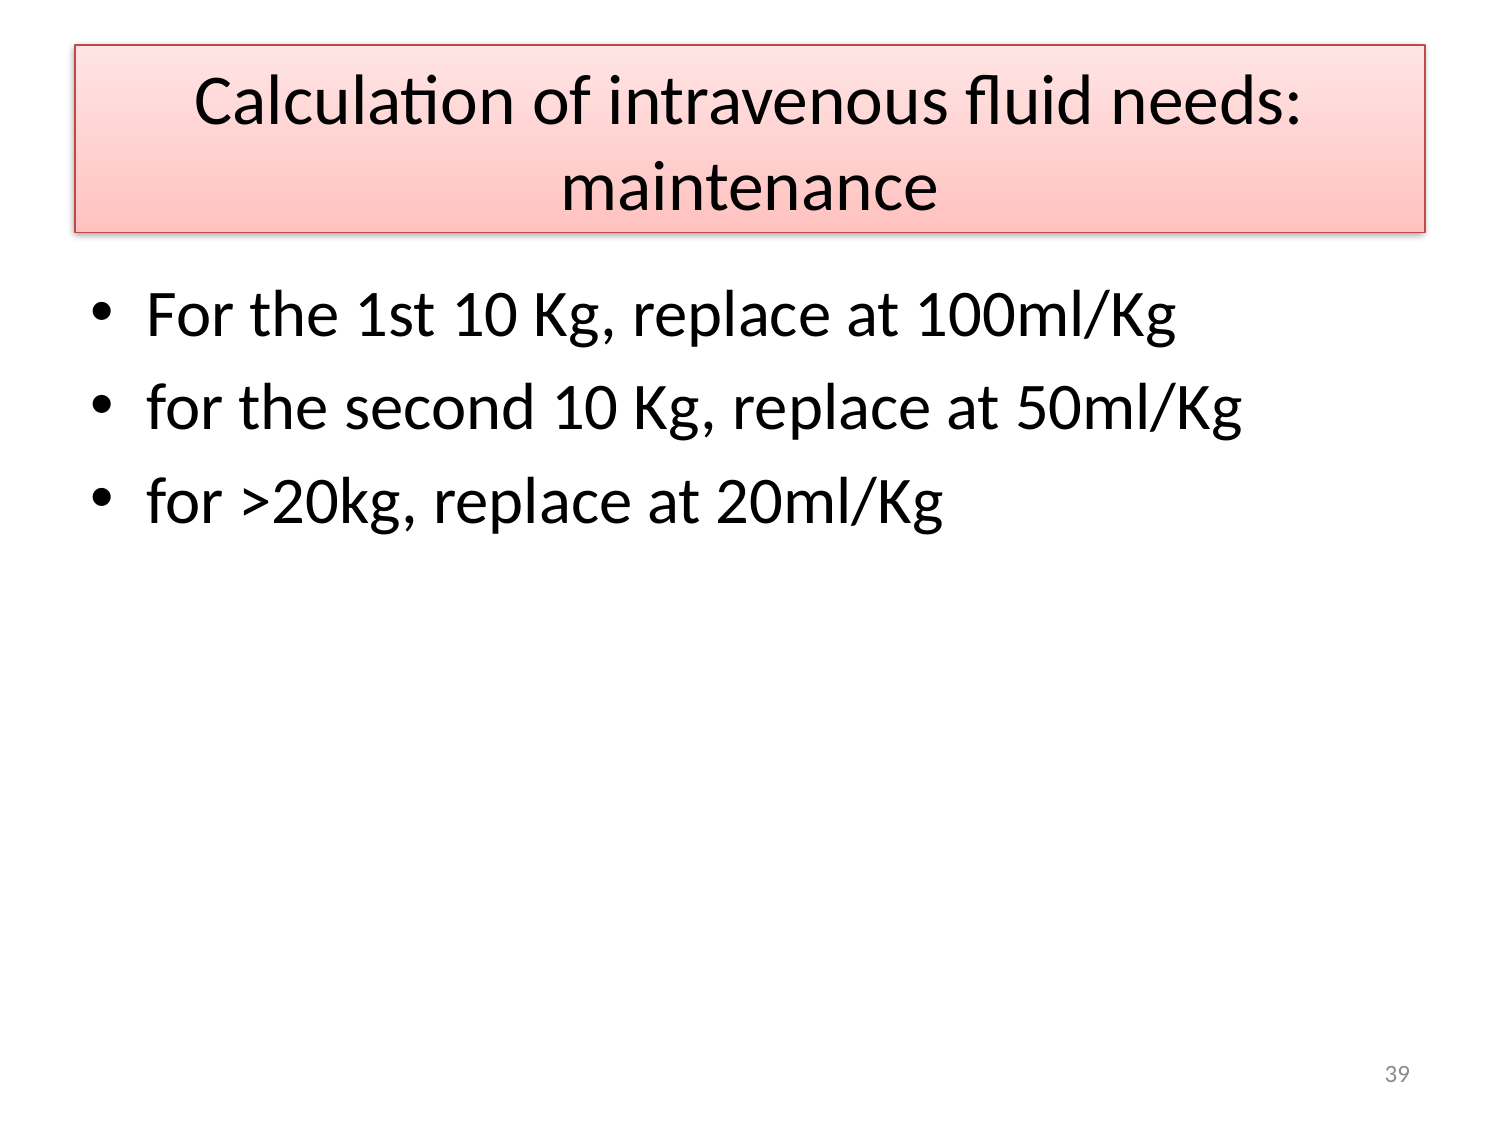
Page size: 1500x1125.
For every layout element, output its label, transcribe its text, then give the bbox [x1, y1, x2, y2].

title Calculation of intravenous fluid needs: maintenance [74, 44, 1426, 233]
list For the 1st 10 Kg, replace at 100ml/Kg for the second 10 Kg, replace at 50ml/Kg for >20kg, replace at 20ml/Kg [75, 262, 1425, 1005]
slide_number 39 [1074, 1042, 1425, 1103]
